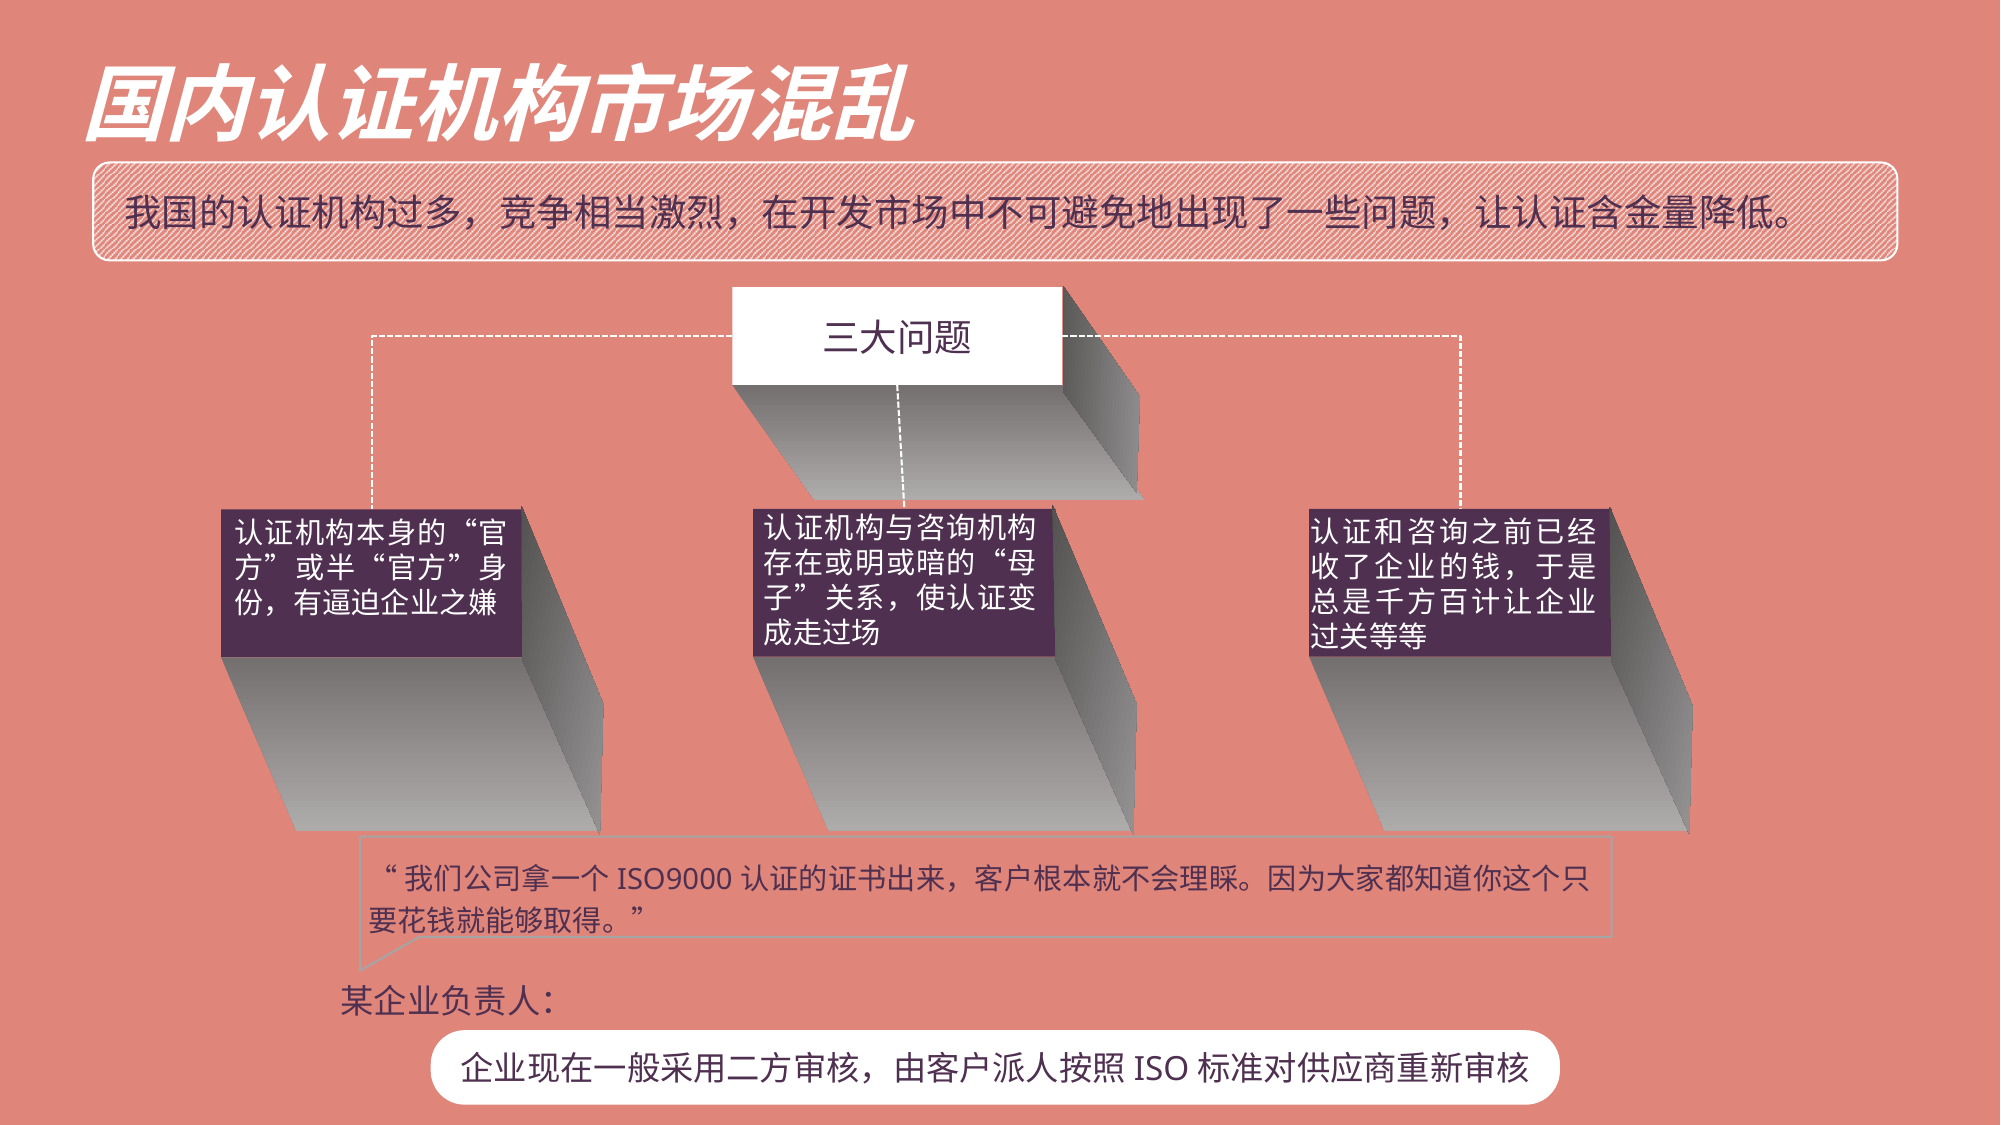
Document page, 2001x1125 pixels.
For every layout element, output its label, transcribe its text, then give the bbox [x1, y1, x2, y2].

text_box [92, 162, 1898, 261]
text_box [219, 284, 1688, 836]
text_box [353, 844, 1612, 971]
text_box 某企业负责人： [325, 972, 648, 1028]
text_box 企业现在一般采用二方审核，由客户派人按照ISO标准对供应商重新审核 [430, 1030, 1560, 1105]
text_box 国内认证机构市场混乱 [66, 43, 1442, 159]
